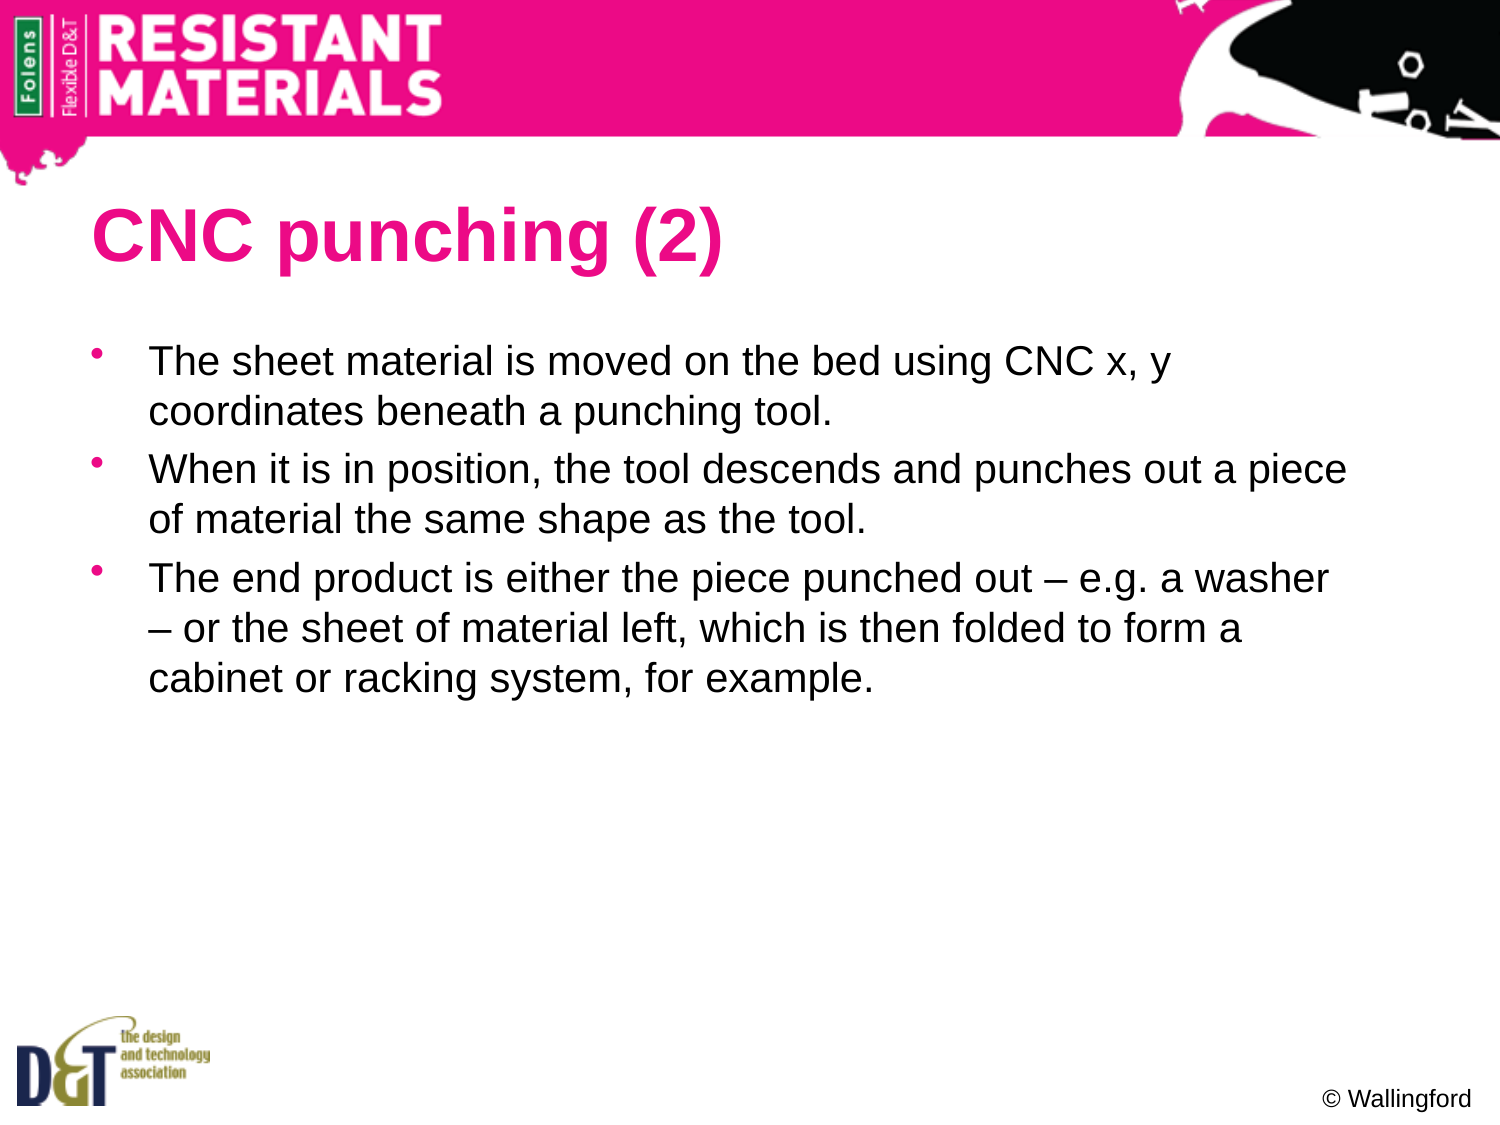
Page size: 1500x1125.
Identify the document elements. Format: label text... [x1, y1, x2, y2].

picture [0, 0, 1500, 1125]
list The sheet material is moved on the bed using CNC x, y coordinates beneath a punching tool. When it is in position, the tool descends and punches out a piece of material the same shape as the tool. The end product is either the piece punched out – e.g. a washer – or the sheet of material left, which is then folded to form a cabinet or racking system, for example. [75, 326, 1376, 1005]
text_box © Wallingford [1257, 1074, 1495, 1125]
title CNC punching (2) [76, 160, 1427, 301]
